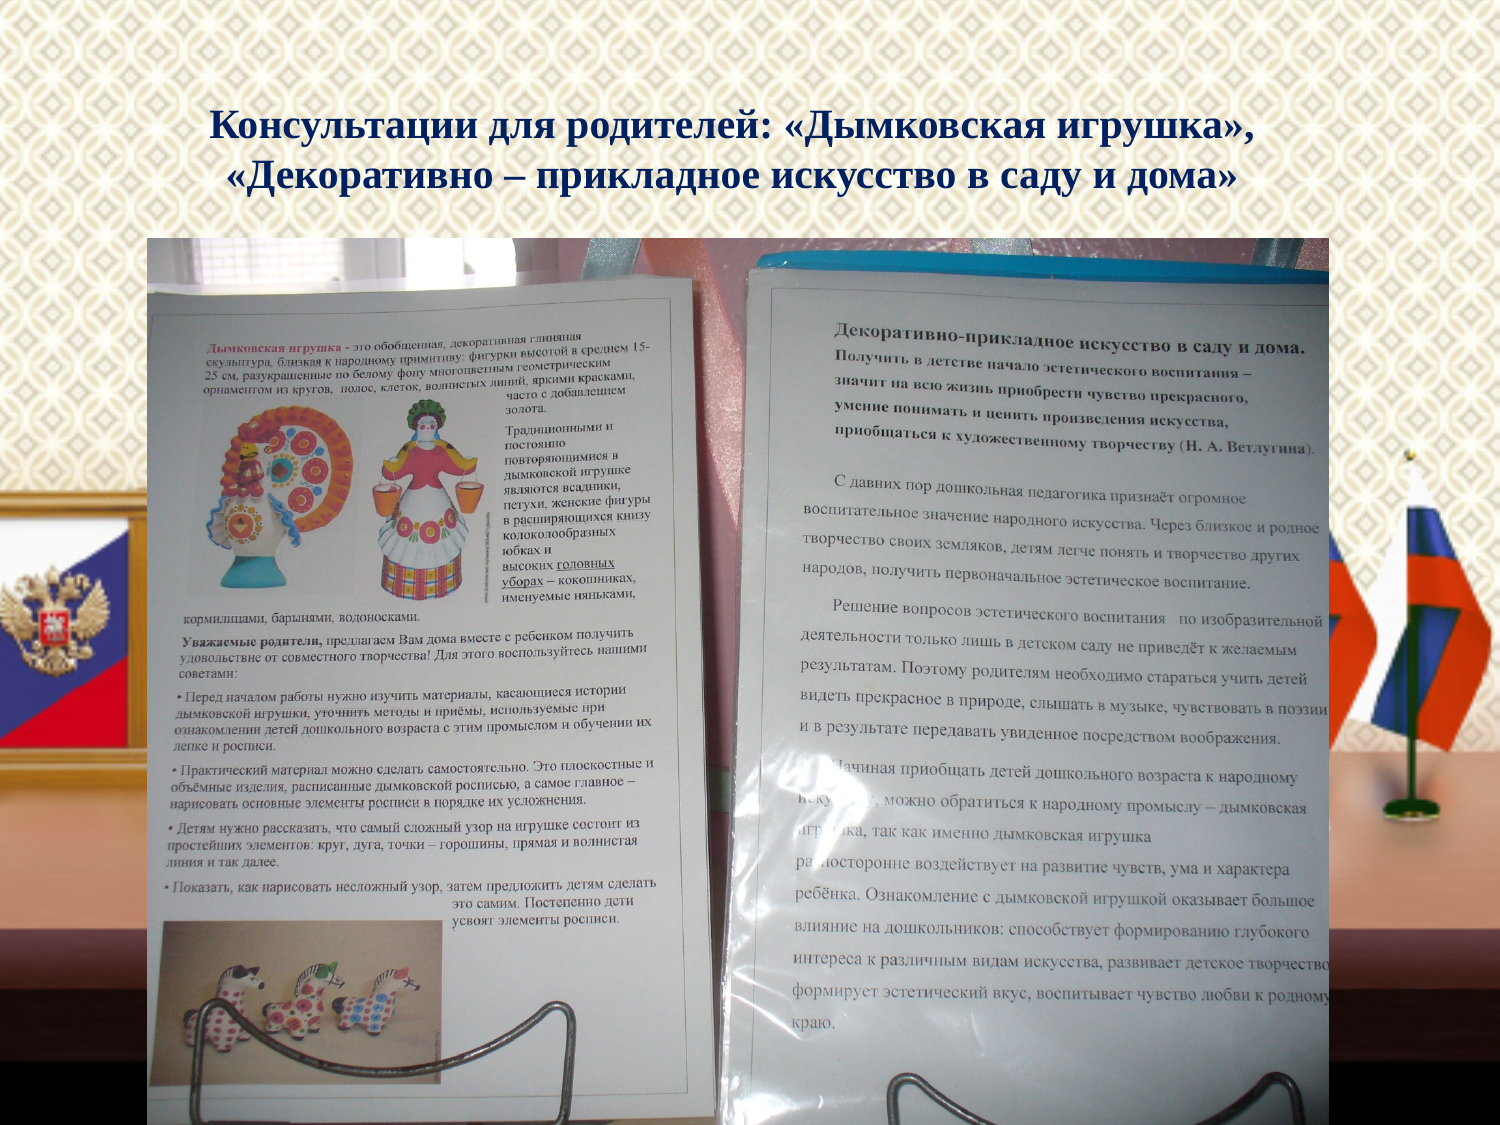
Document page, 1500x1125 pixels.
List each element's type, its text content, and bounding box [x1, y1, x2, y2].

text_box Консультации для родителей: «Дымковская игрушка», «Декоративно – прикладное искусство в саду и дома» [159, 89, 1305, 205]
picture [0, 0, 1500, 1125]
